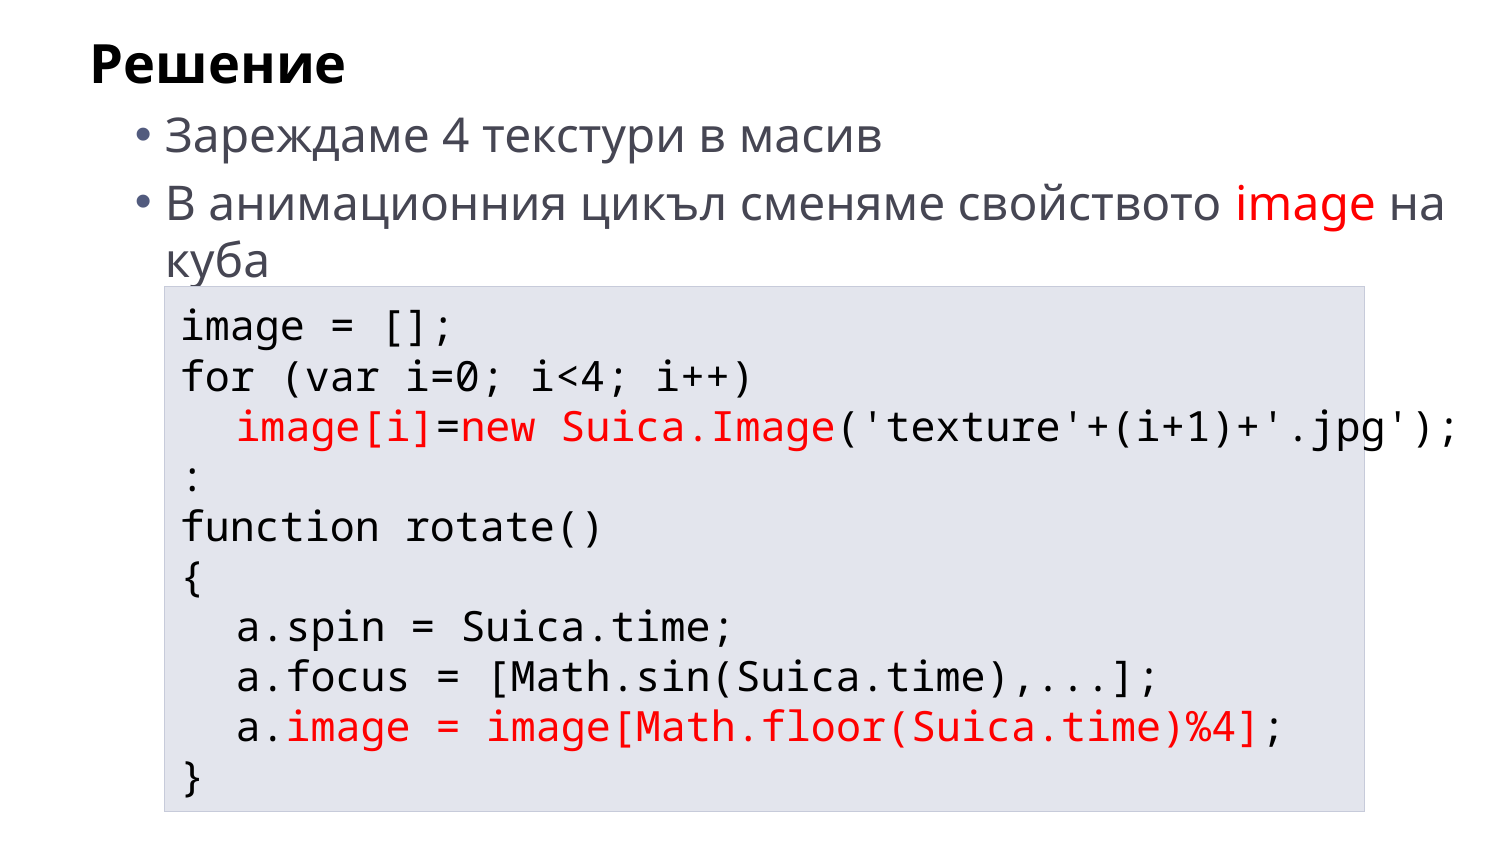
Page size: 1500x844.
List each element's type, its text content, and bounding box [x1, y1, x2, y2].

text_box image = []; for (var i=0; i<4; i++) image[i]=new Suica.Image('texture'+(i+1)+'.jpg'); : function rotate() { a.spin = Suica.time; a.focus = [Math.sin(Suica.time),...]; a.image = image[Math.floor(Suica.time)%4]; } [164, 286, 1365, 812]
list Решение Зареждаме 4 текстури в масив В анимационния цикъл сменяме свойството image на куба [75, 21, 1475, 835]
